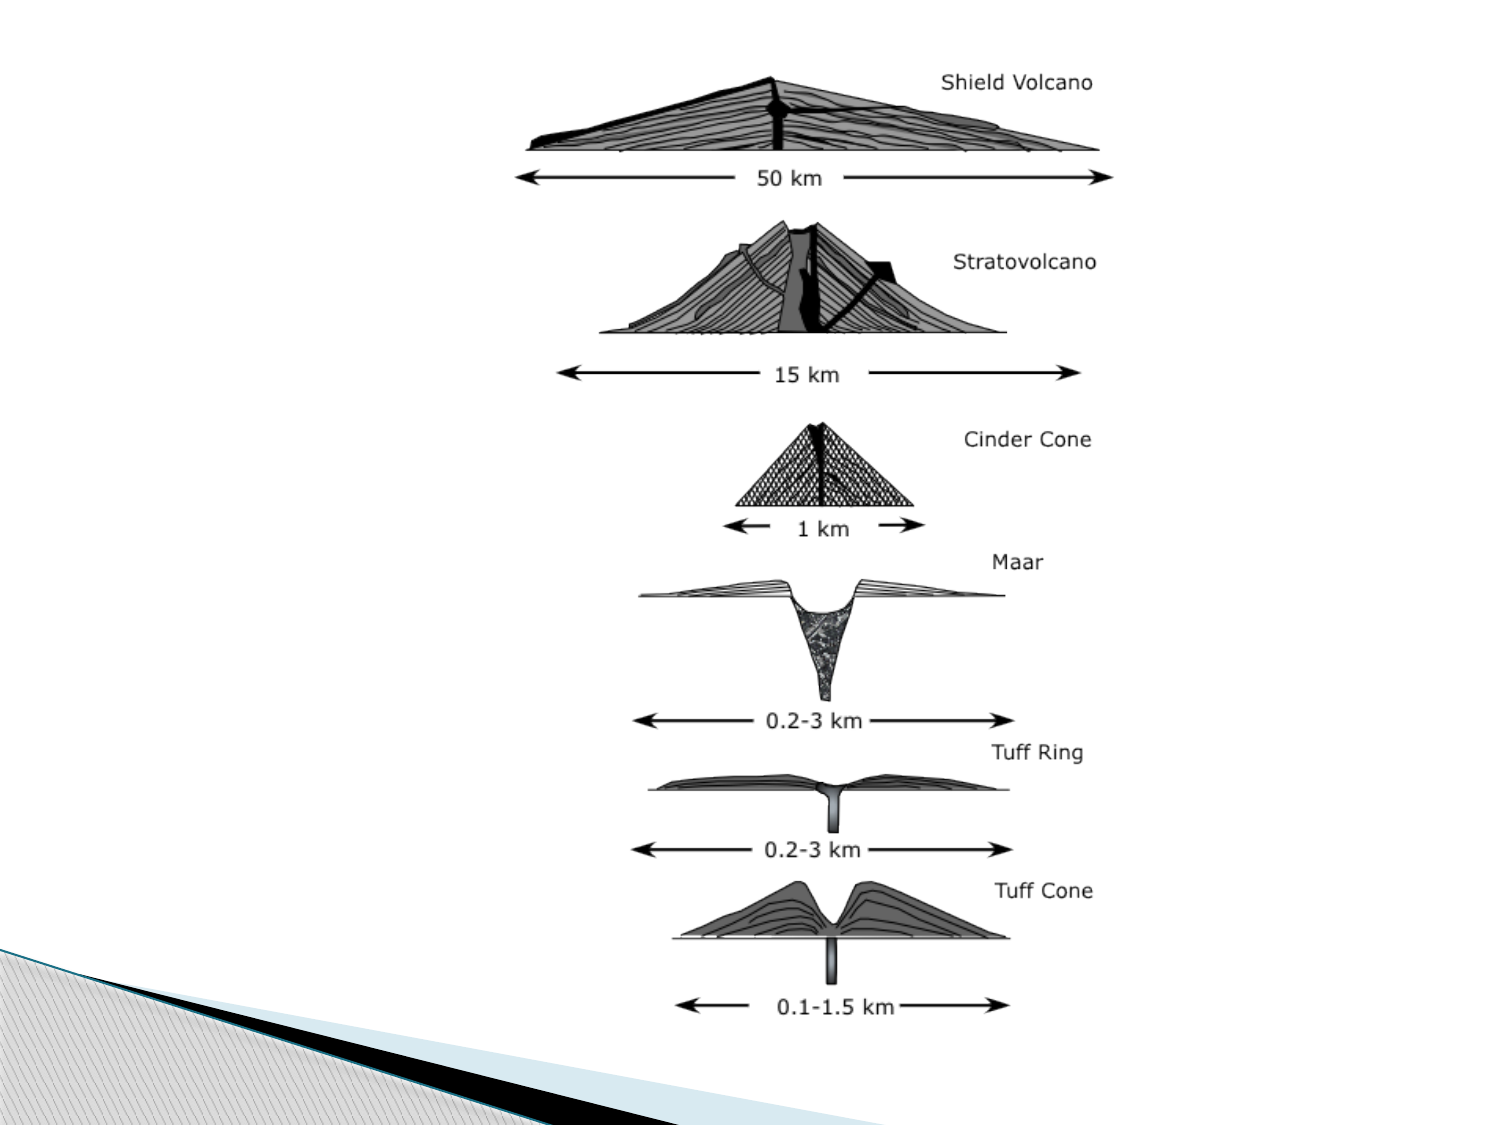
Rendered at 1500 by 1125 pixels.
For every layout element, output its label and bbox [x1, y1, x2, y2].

picture [514, 68, 1117, 1021]
